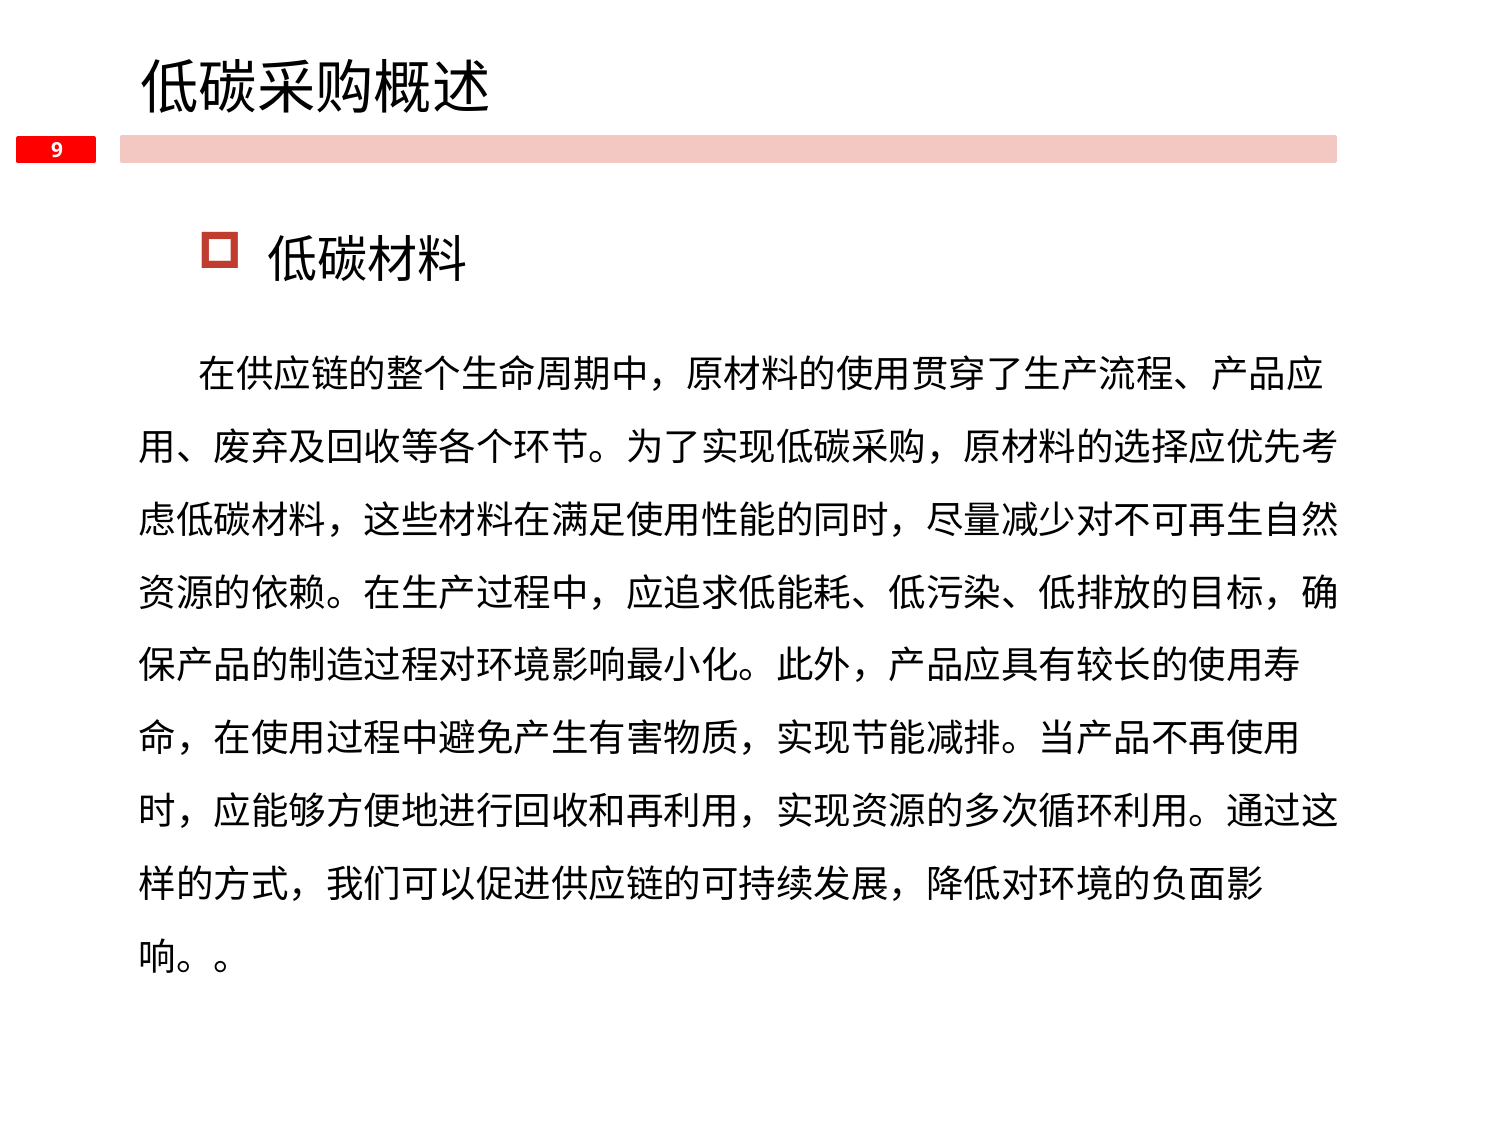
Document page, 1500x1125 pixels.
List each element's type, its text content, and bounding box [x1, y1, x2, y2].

text_box 在供应链的整个生命周期中，原材料的使用贯穿了生产流程、产品应用、废弃及回收等各个环节。为了实现低碳采购，原材料的选择应优先考虑低碳材料，这些材料在满足使用性能的同时，尽量减少对不可再生自然资源的依赖。在生产过程中，应追求低能耗、低污染、低排放的目标，确保产品的制造过程对环境影响最小化。此外，产品应具有较长的使用寿命，在使用过程中避免产生有害物质，实现节能减排。当产品不再使用时，应能够方便地进行回收和再利用，实现资源的多次循环利用。通过这样的方式，我们可以促进供应链的可持续发展，降低对环境的负面影响。。 [123, 314, 1388, 1059]
text_box [17, 129, 97, 189]
text_box 低碳材料 [182, 219, 1168, 314]
text_box 低碳采购概述 [126, 42, 506, 128]
